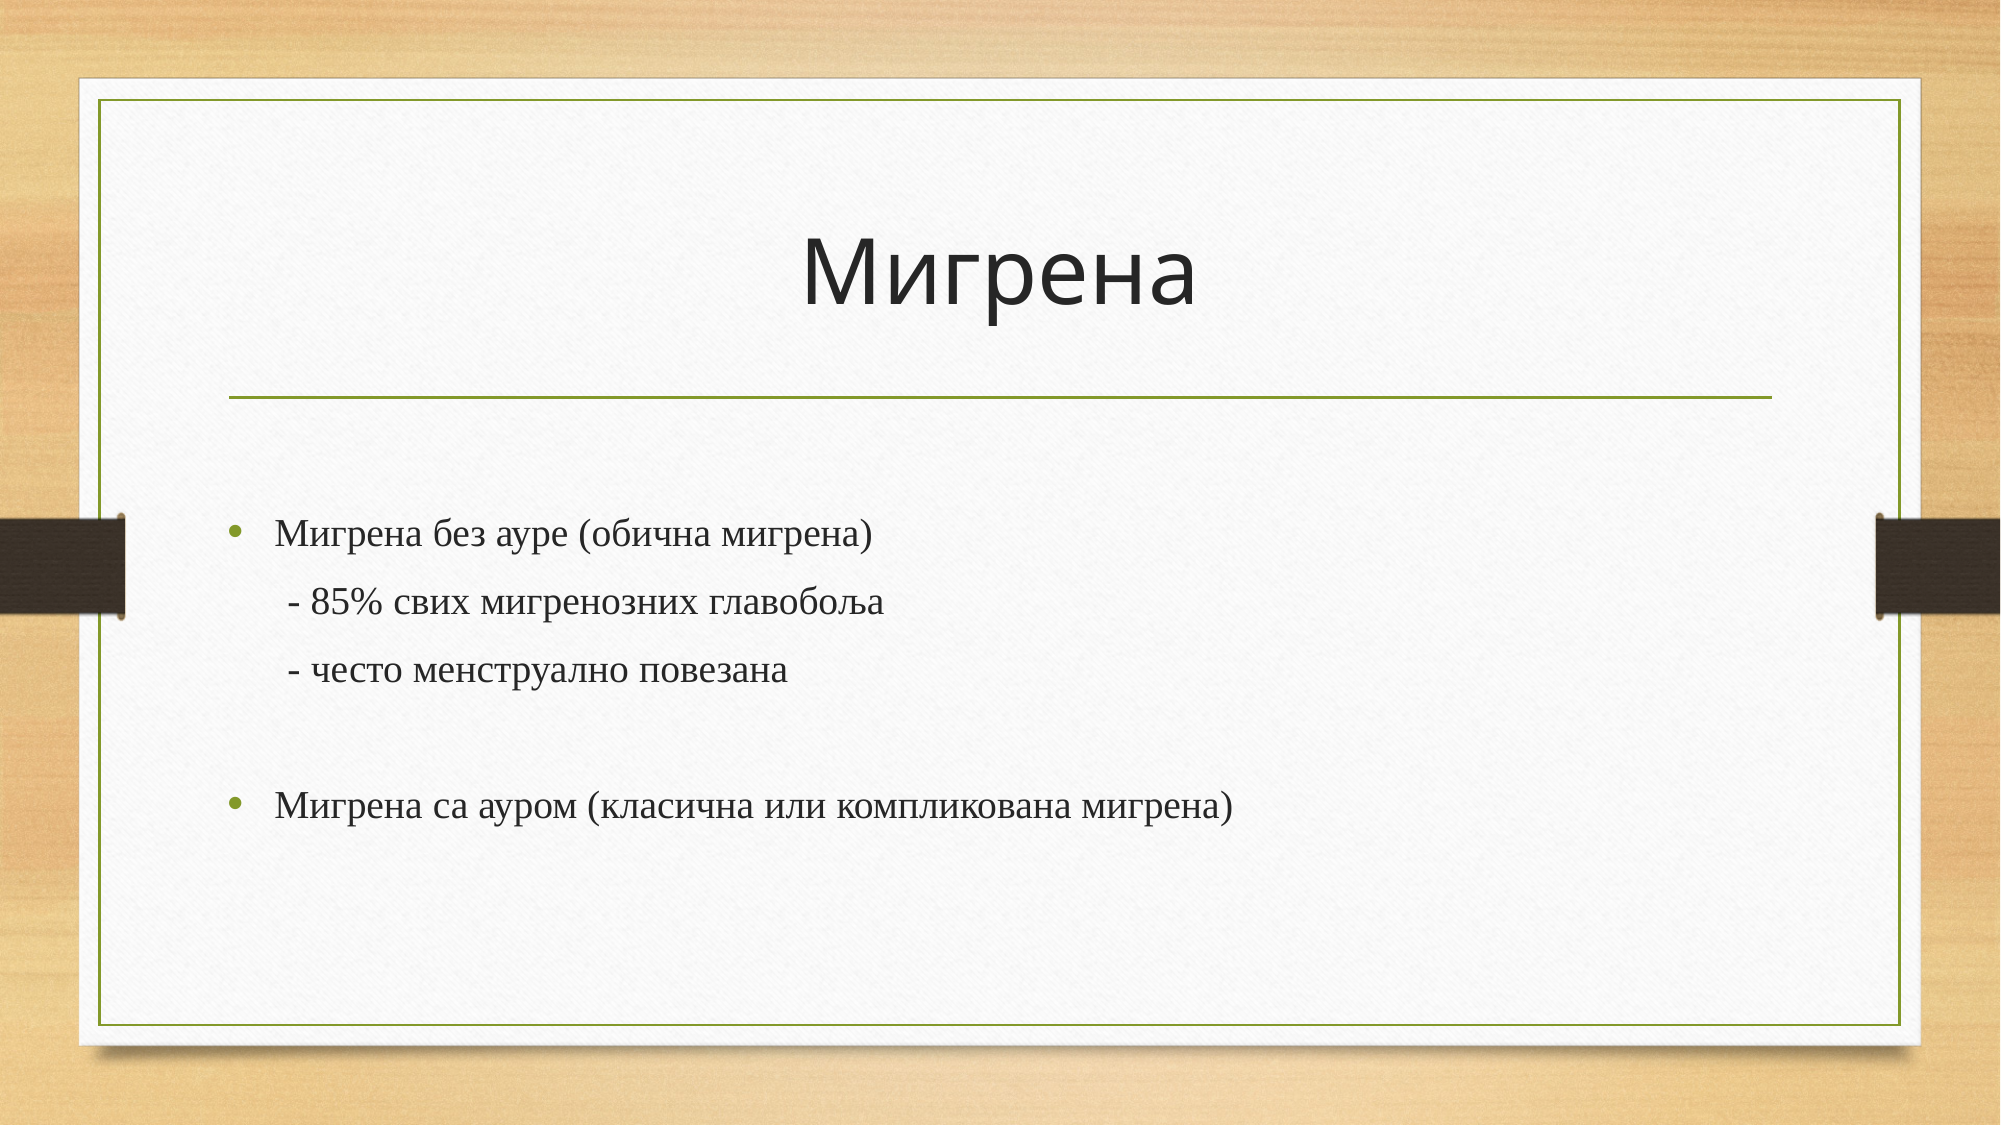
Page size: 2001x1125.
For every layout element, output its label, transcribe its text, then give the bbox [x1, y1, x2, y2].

title Мигрена [212, 161, 1788, 375]
list Мигрена без ауре (обична мигрена) - 85% свих мигренозних главобоља - често менструално повезана Мигрена са ауром (класична или компликована мигрена) [212, 419, 1788, 964]
picture [0, 0, 2001, 1125]
